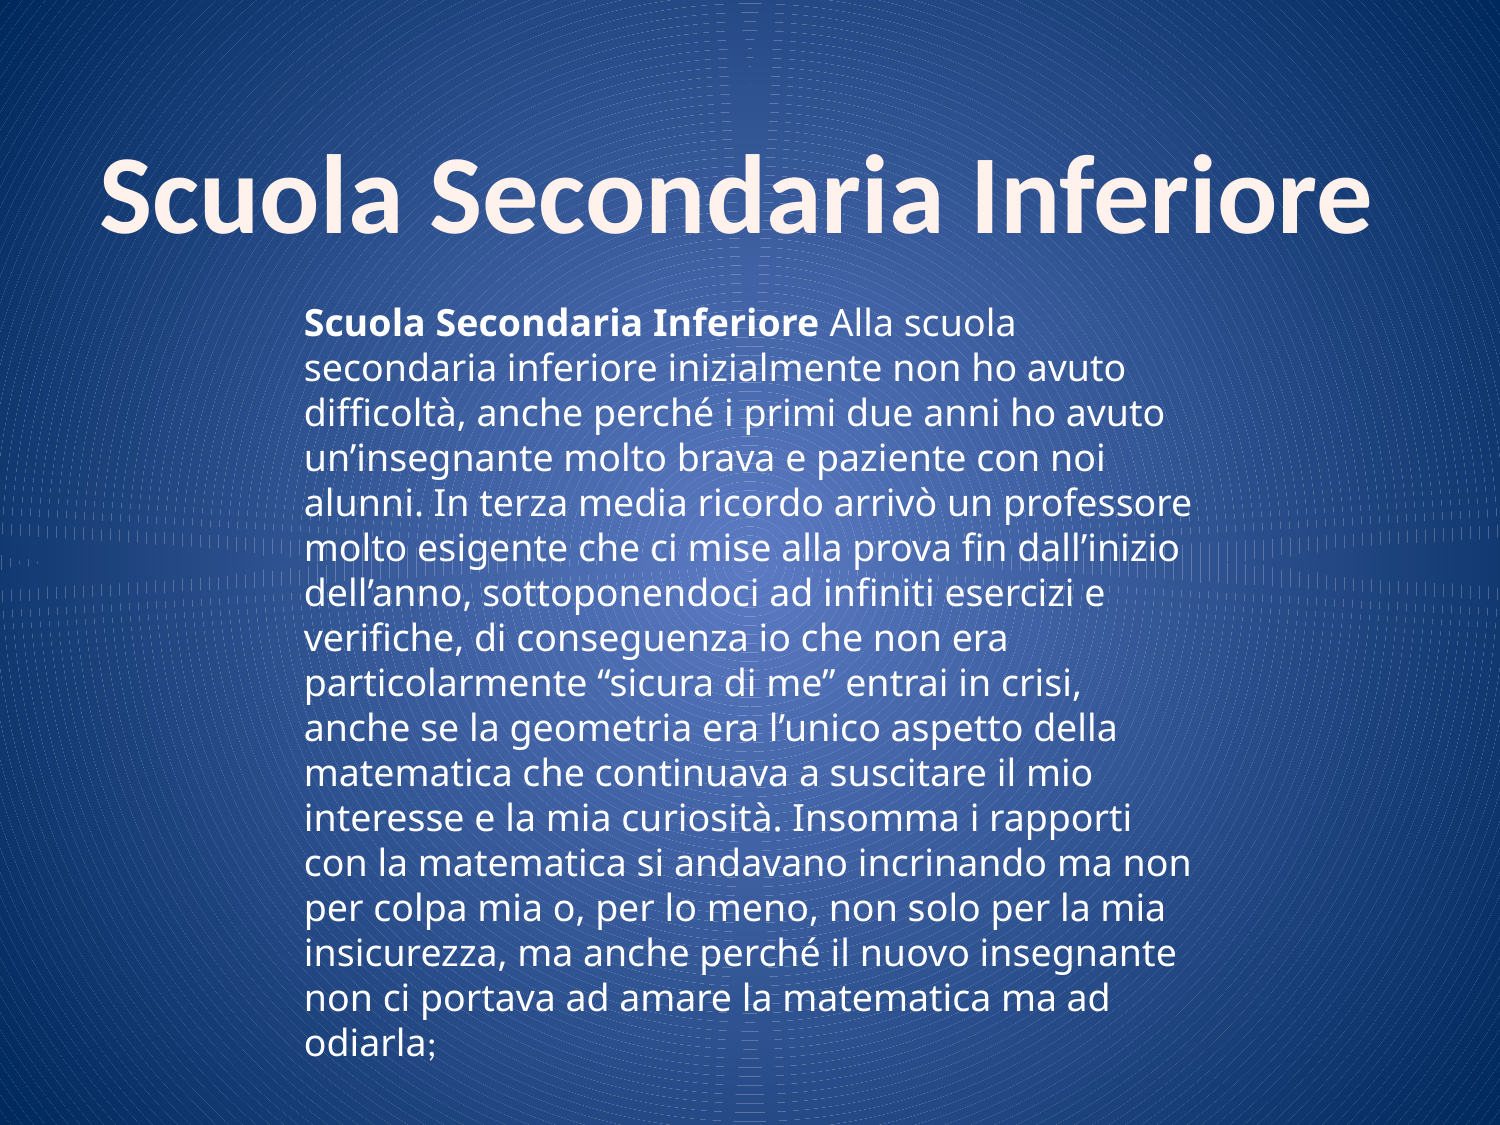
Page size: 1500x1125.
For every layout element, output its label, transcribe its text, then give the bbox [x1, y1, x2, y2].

text_box Scuola Secondaria Inferiore [78, 113, 1422, 264]
text_box Scuola Secondaria Inferiore Alla scuola secondaria inferiore inizialmente non ho avuto difficoltà, anche perché i primi due anni ho avuto un’insegnante molto brava e paziente con noi alunni. In terza media ricordo arrivò un professore molto esigente che ci mise alla prova fin dall’inizio dell’anno, sottoponendoci ad infiniti esercizi e verifiche, di conseguenza io che non era particolarmente “sicura di me” entrai in crisi, anche se la geometria era l’unico aspetto della matematica che continuava a suscitare il mio interesse e la mia curiosità. Insomma i rapporti con la matematica si andavano incrinando ma non per colpa mia o, per lo meno, non solo per la mia insicurezza, ma anche perché il nuovo insegnante non ci portava ad amare la matematica ma ad odiarla; [289, 291, 1211, 1072]
